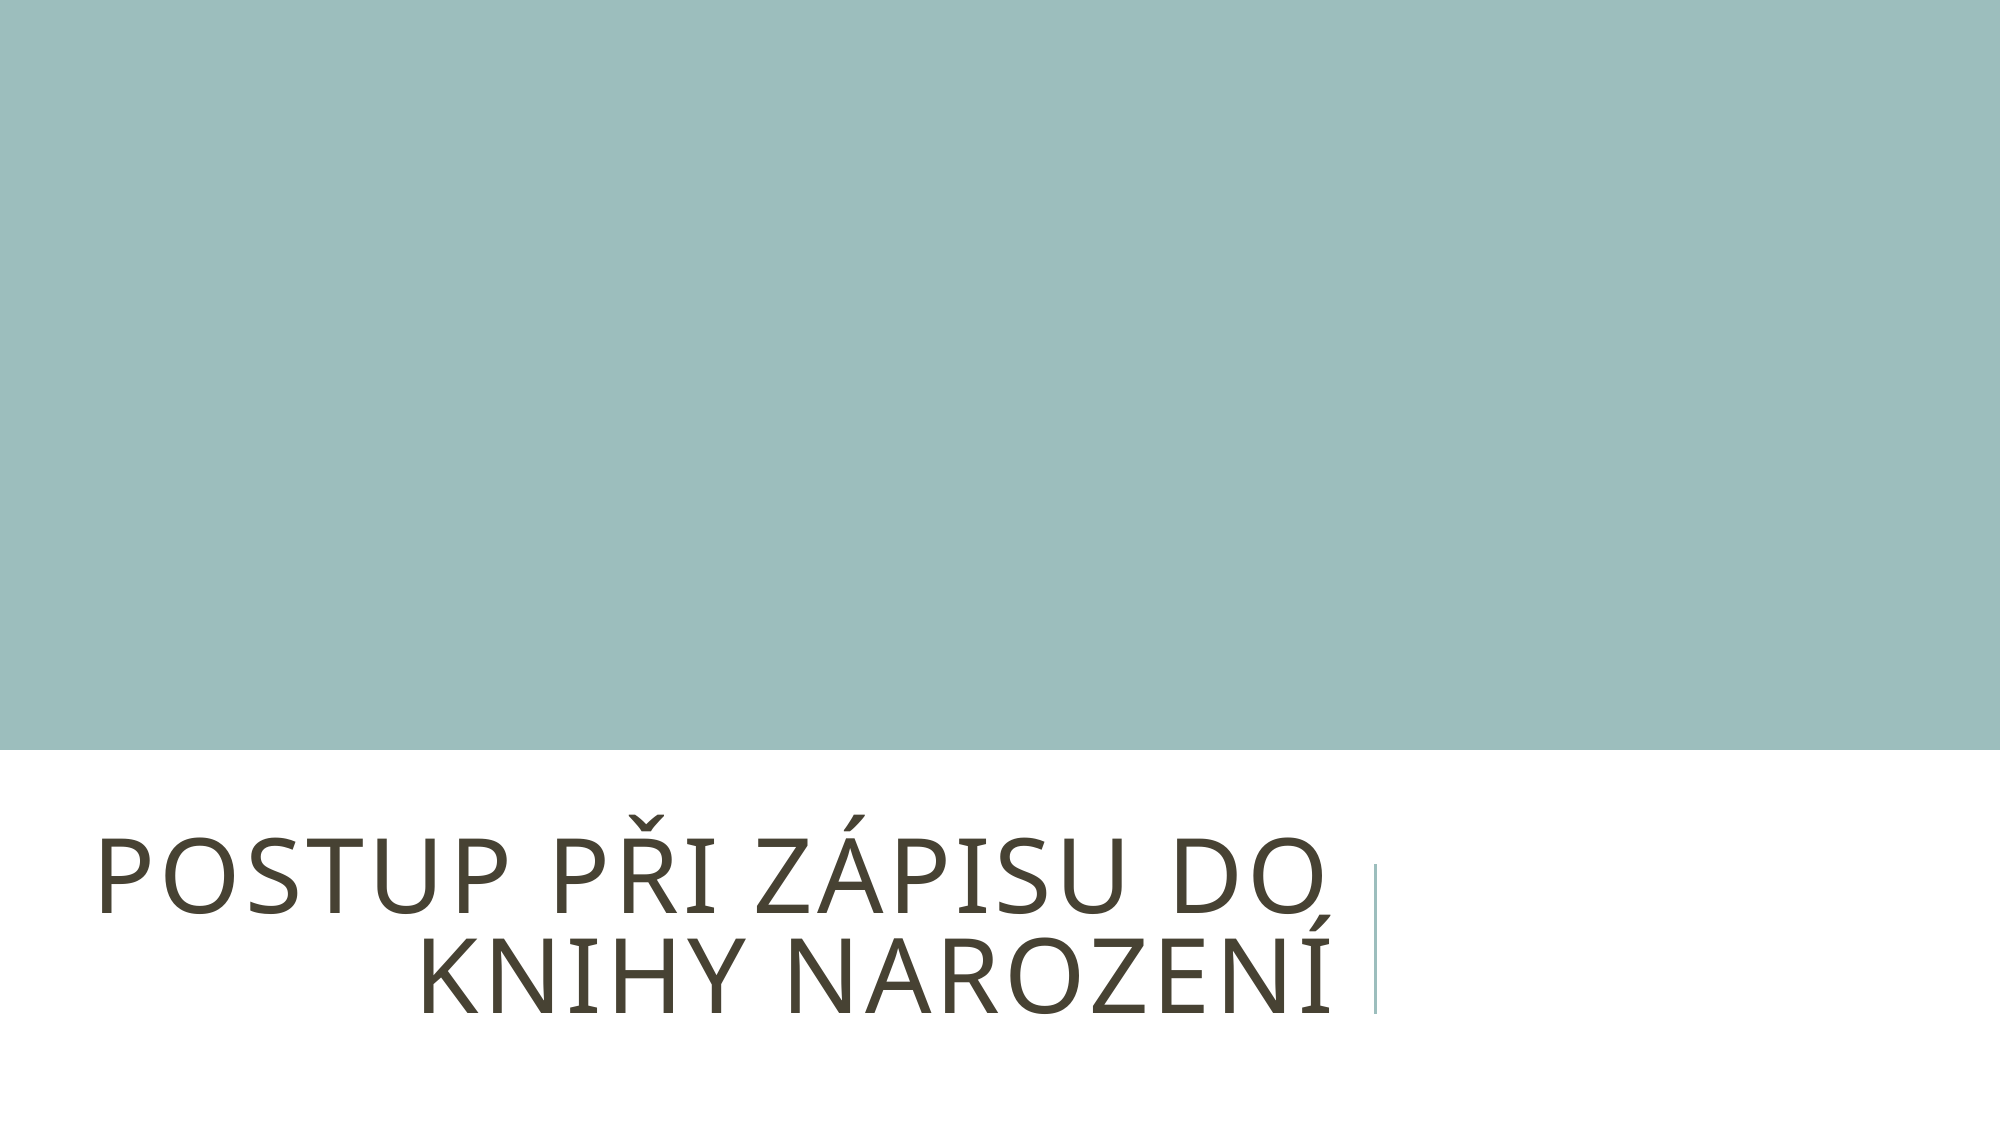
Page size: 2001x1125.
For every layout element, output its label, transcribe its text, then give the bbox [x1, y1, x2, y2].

title Postup při zápisu do knihy narození [75, 813, 1350, 1054]
